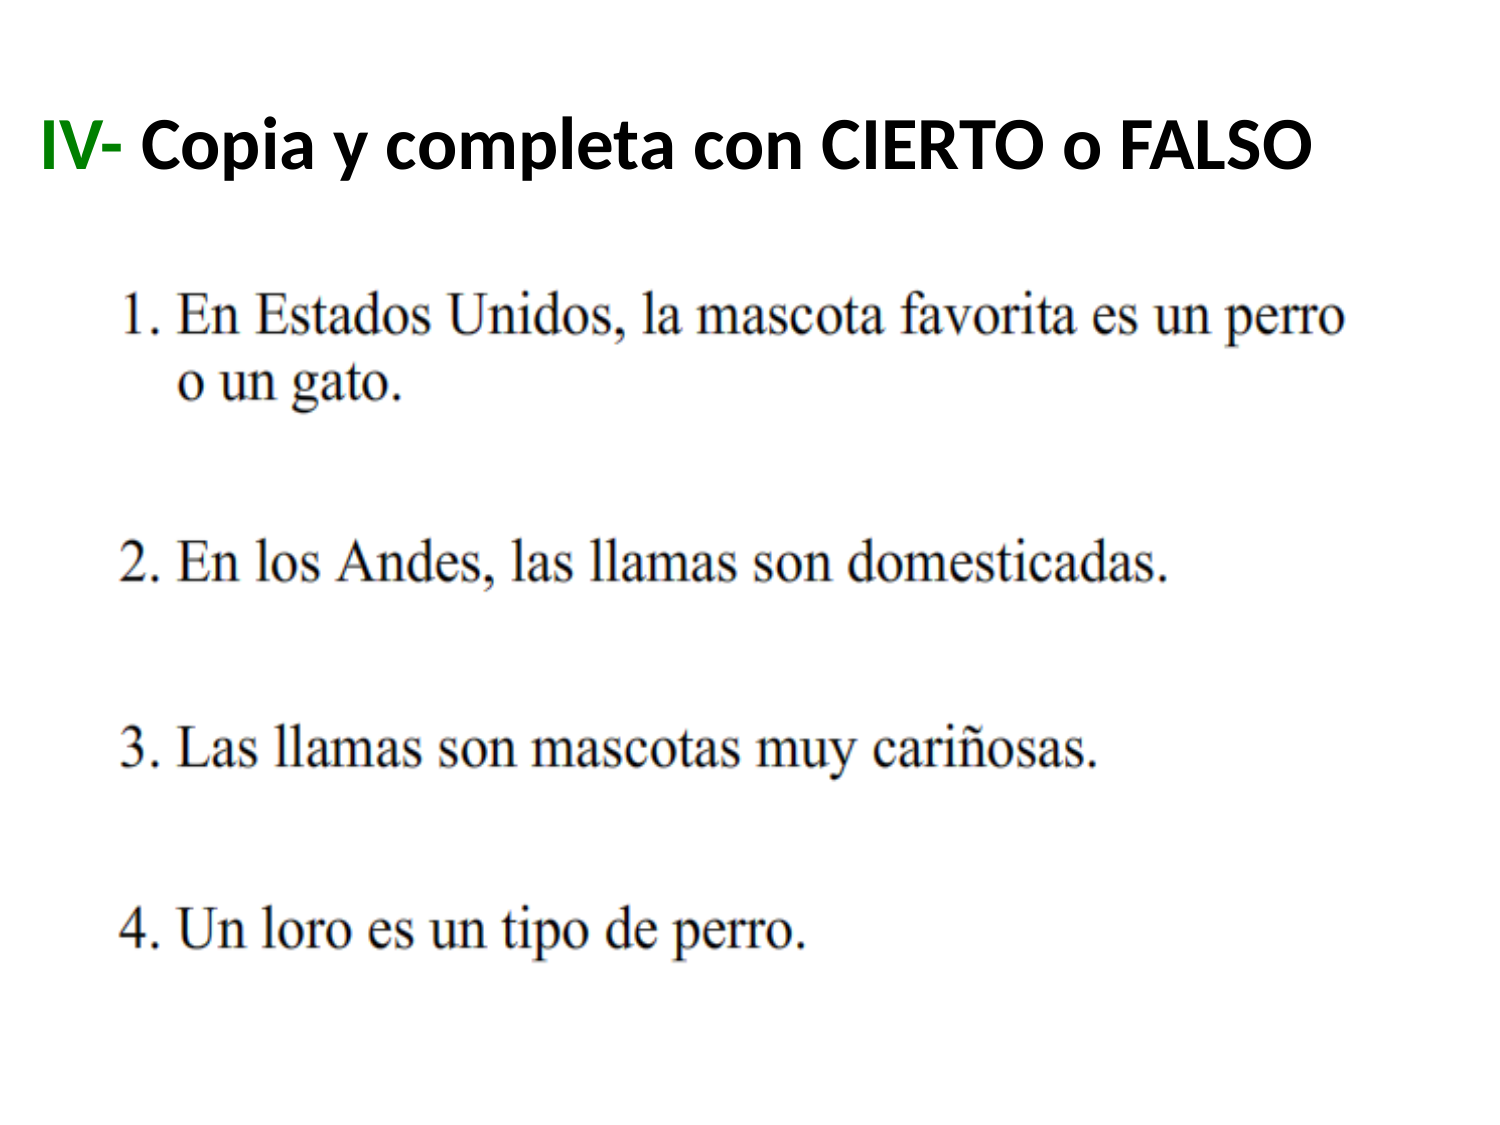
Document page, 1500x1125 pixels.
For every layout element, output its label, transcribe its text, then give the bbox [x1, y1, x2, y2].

text_box IV- Copia y completa con CIERTO o FALSO [24, 87, 1475, 185]
picture [0, 187, 1500, 1063]
